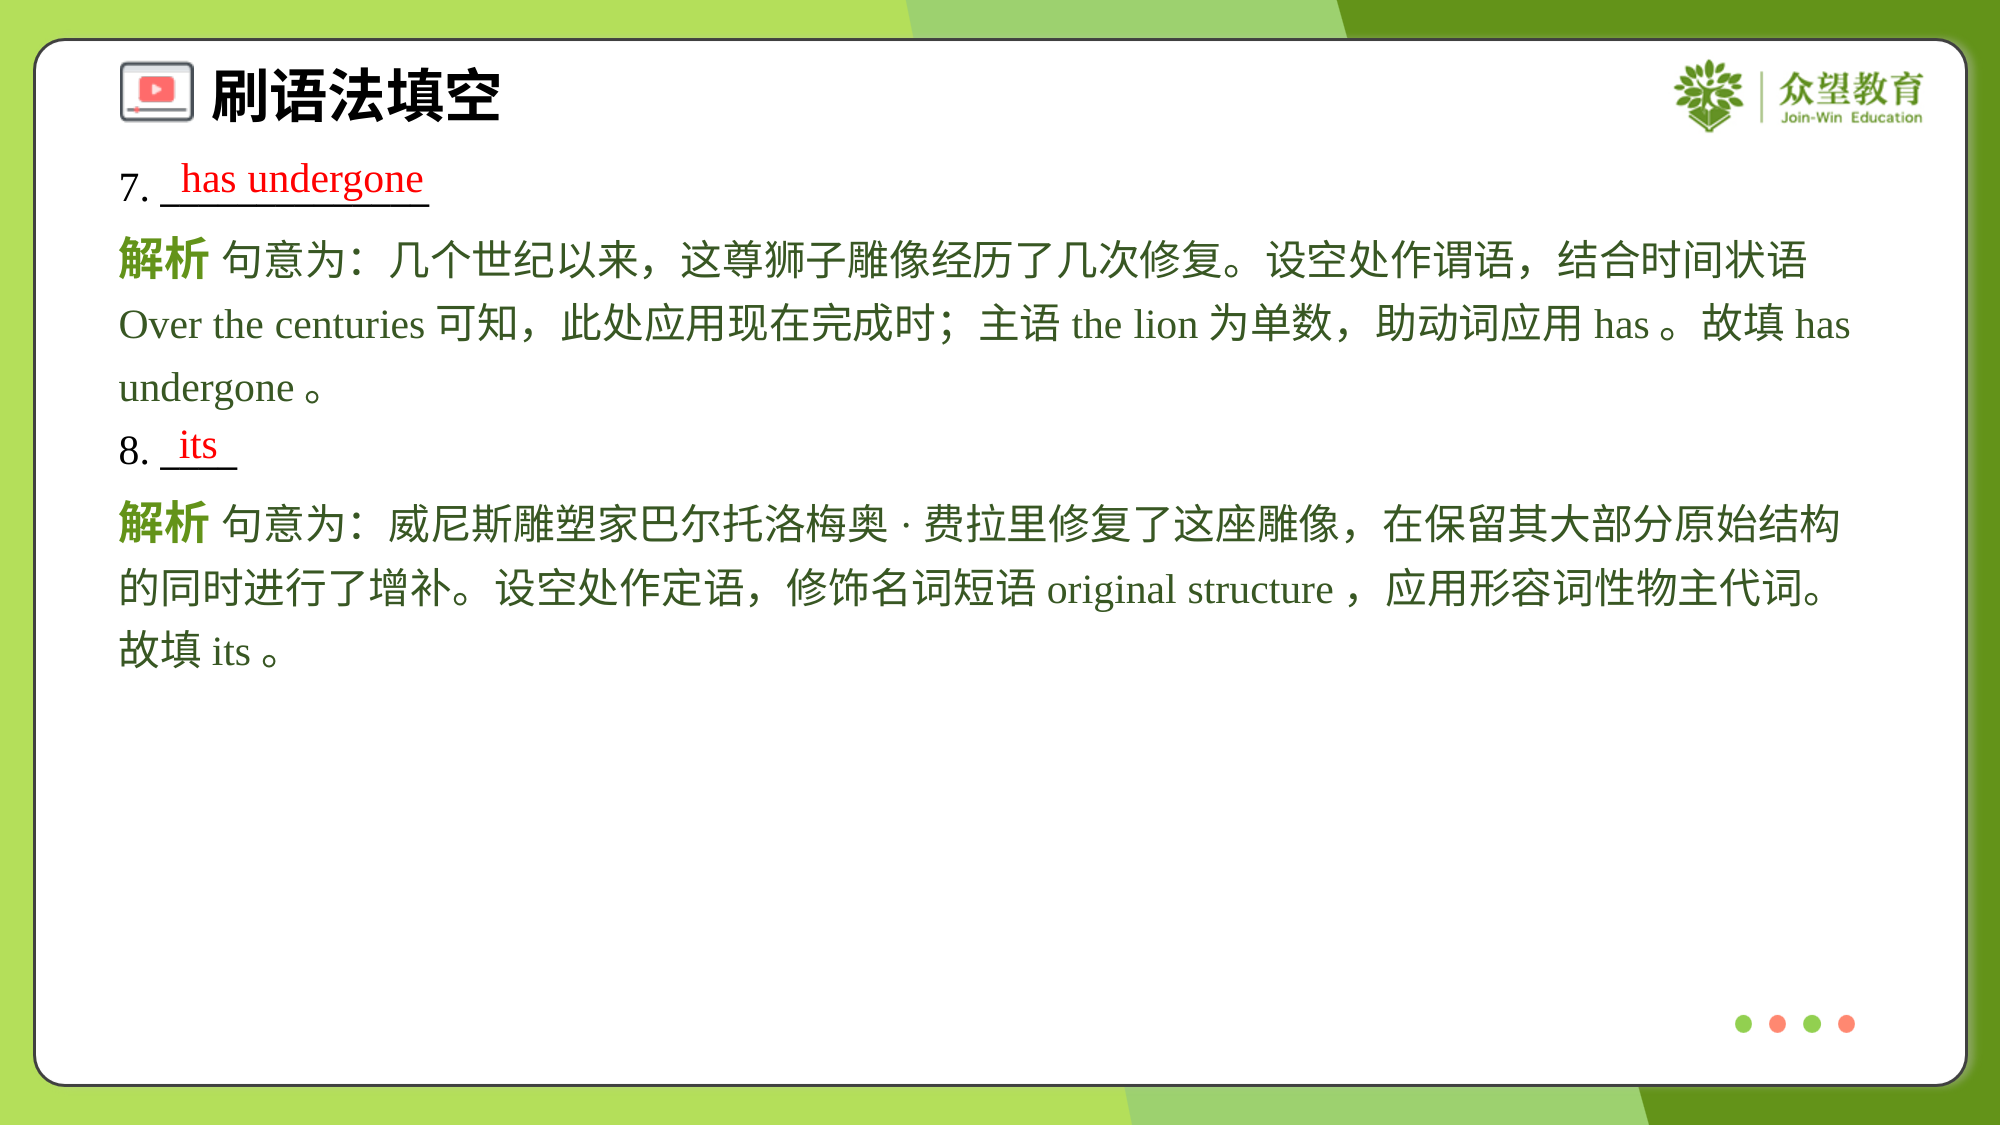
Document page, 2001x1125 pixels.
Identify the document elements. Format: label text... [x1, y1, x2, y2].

text_box has undergone [172, 138, 433, 196]
picture [0, 0, 2000, 1125]
text_box 解析 句意为：威尼斯雕塑家巴尔托洛梅奥·费拉里修复了这座雕像，在保留其大部分原始结构的同时进行了增补。设空处作定语，修饰名词短语original structure，应用形容词性物主代词。故填its。 [118, 480, 1883, 670]
text_box 解析 句意为：几个世纪以来，这尊狮子雕像经历了几次修复。设空处作谓语，结合时间状语Over the centuries可知，此处应用现在完成时；主语the lion为单数，助动词应用has。故填has undergone。 [118, 215, 1883, 405]
text_box 7. ______________ [118, 146, 1883, 204]
text_box its [174, 404, 223, 463]
text_box 8. ____ [118, 410, 1883, 468]
